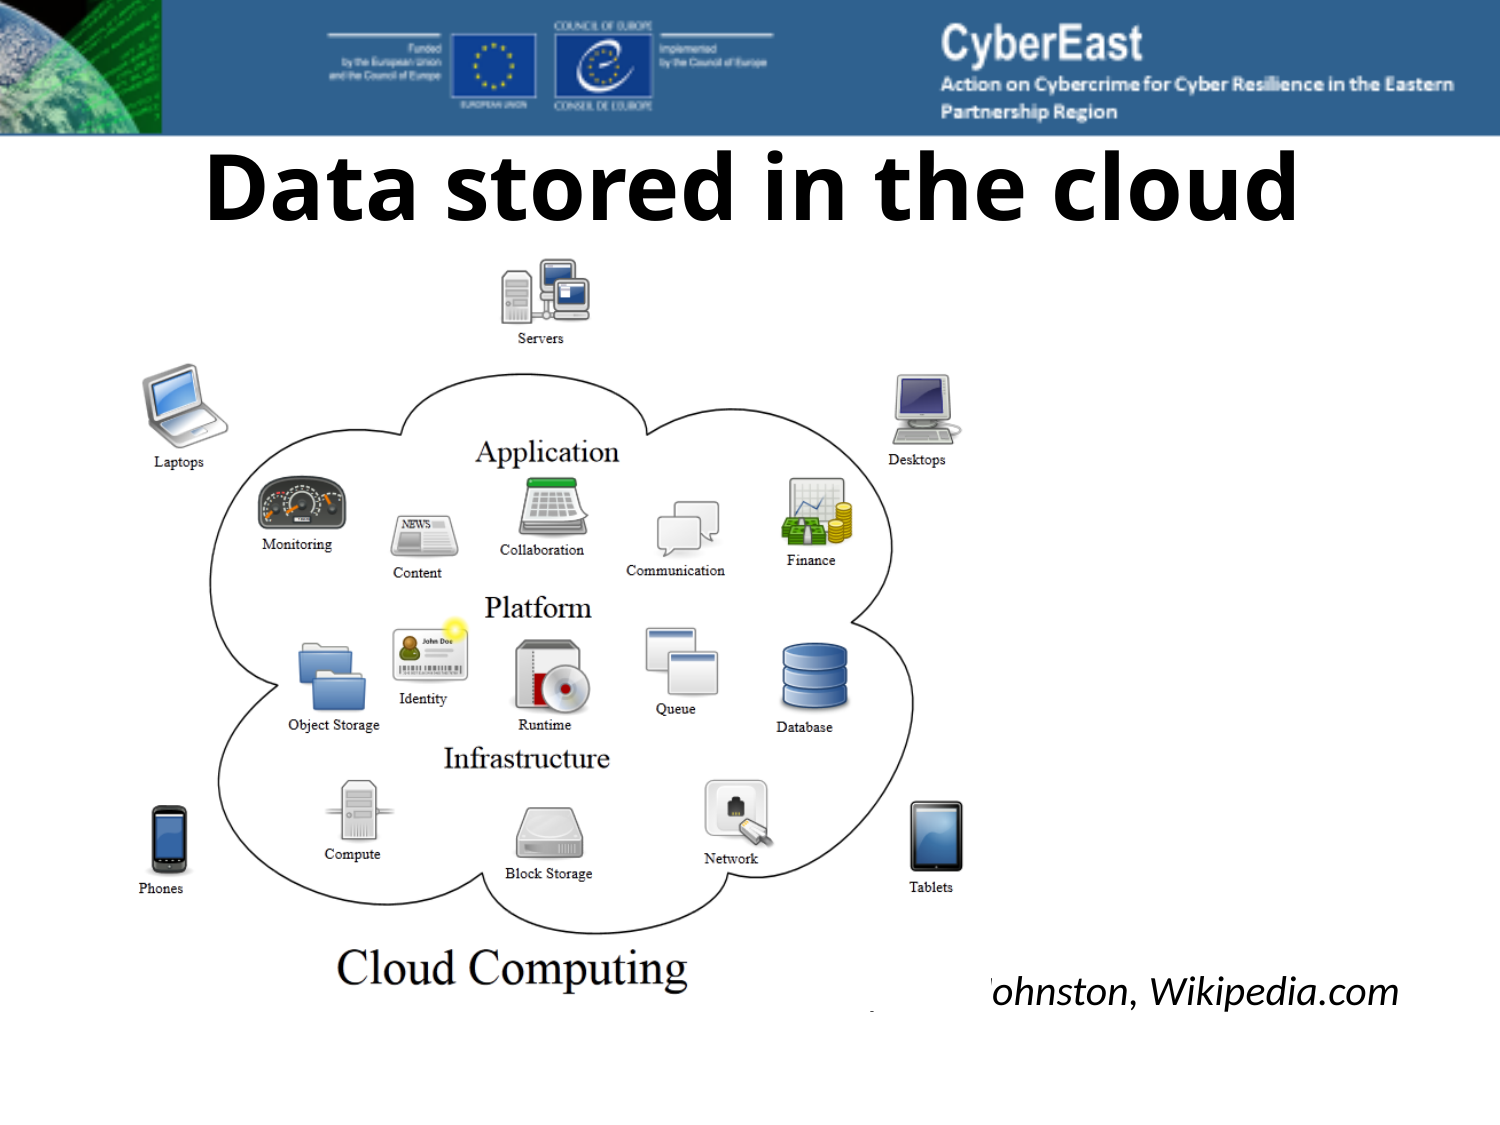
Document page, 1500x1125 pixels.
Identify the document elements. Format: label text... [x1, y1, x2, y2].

picture [0, 0, 1500, 1125]
list Source: Created by Sam Johnston, Wikipedia.com [75, 262, 1425, 1066]
title Data stored in the cloud [187, 119, 1500, 263]
